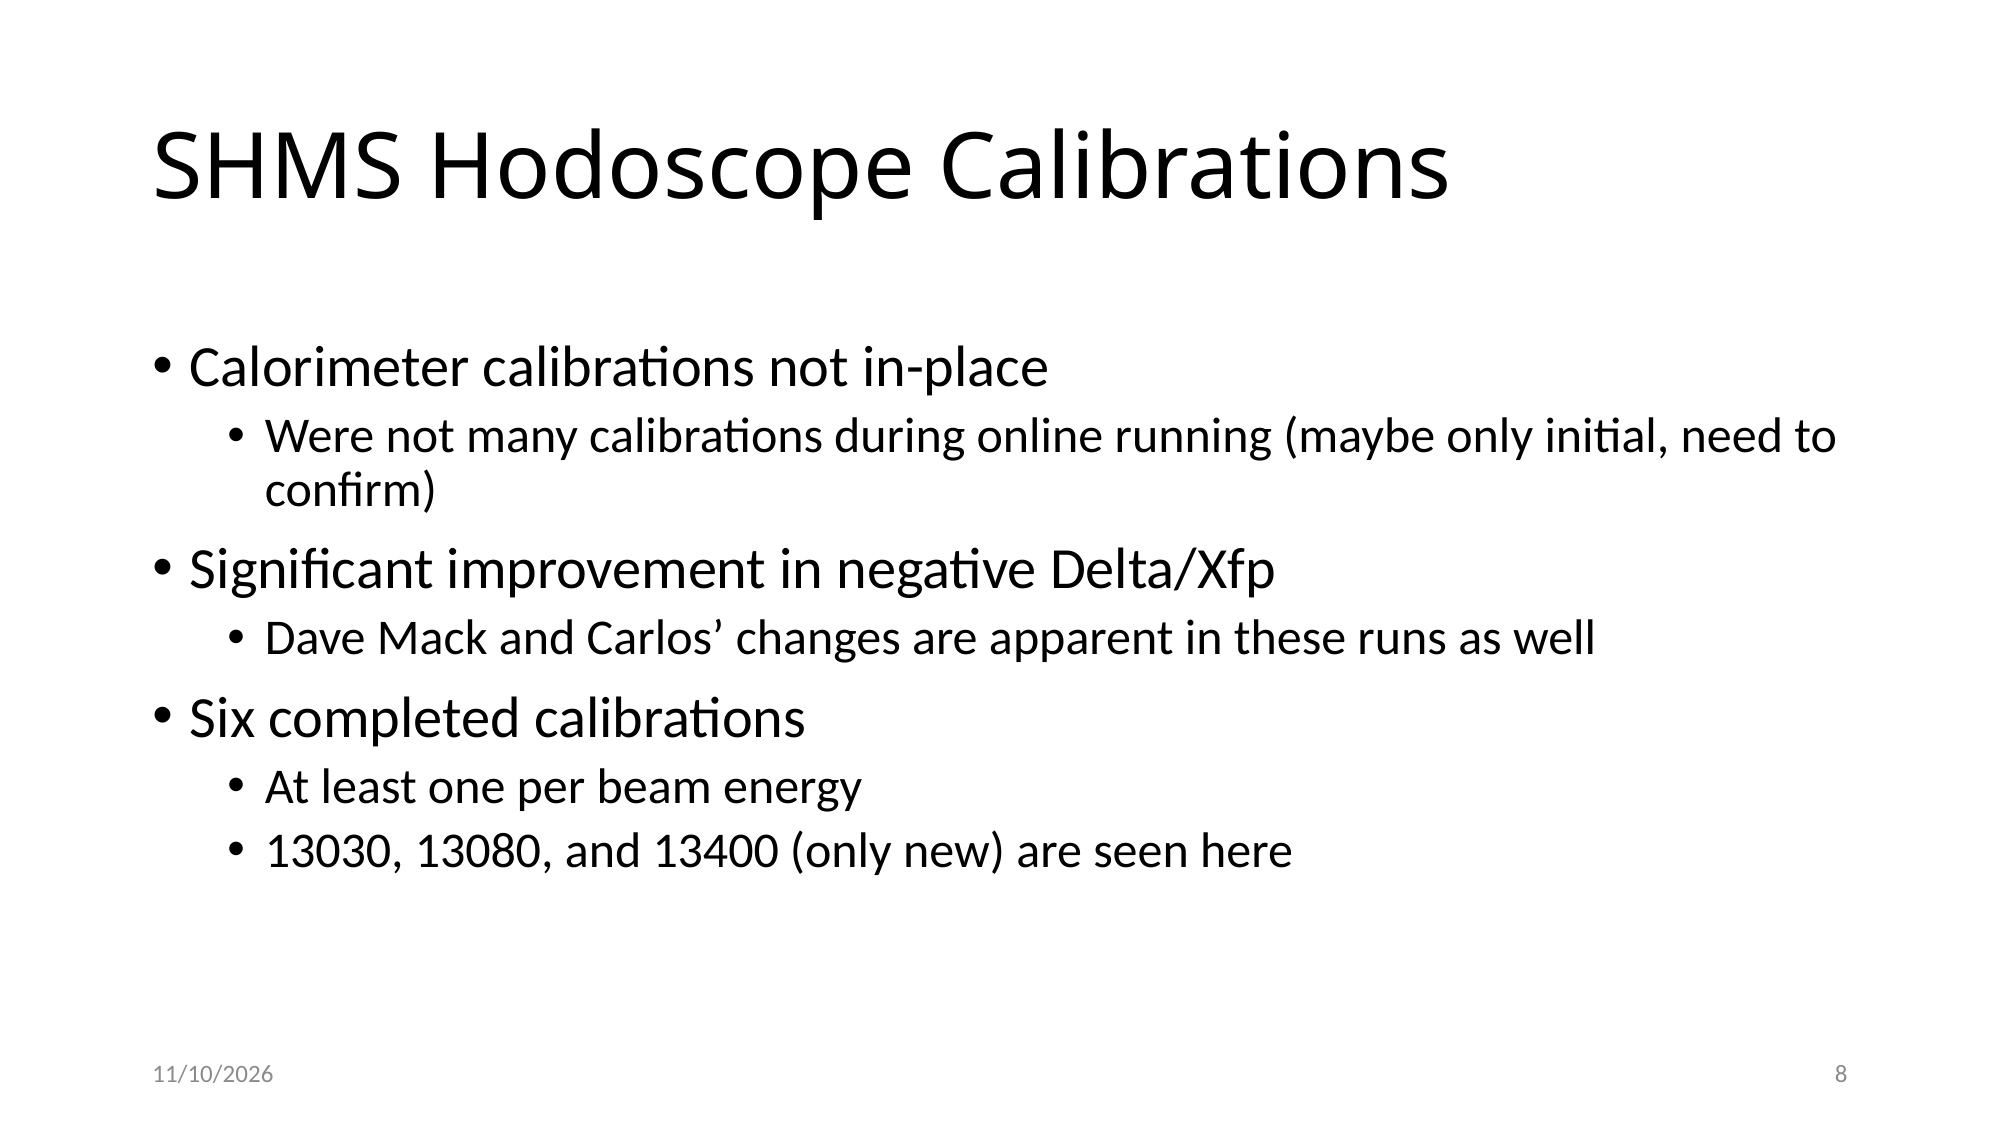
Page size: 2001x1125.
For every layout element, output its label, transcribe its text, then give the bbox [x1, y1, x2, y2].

title SHMS Hodoscope Calibrations [137, 59, 1863, 278]
slide_number 8 [1412, 1043, 1863, 1103]
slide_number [137, 1043, 588, 1103]
list Calorimeter calibrations not in-place Were not many calibrations during online running (maybe only initial, need to confirm) Significant improvement in negative Delta/Xfp Dave Mack and Carlos’ changes are apparent in these runs as well Six completed calibrations At least one per beam energy 13030, 13080, and 13400 (only new) are seen here [137, 328, 1863, 1043]
